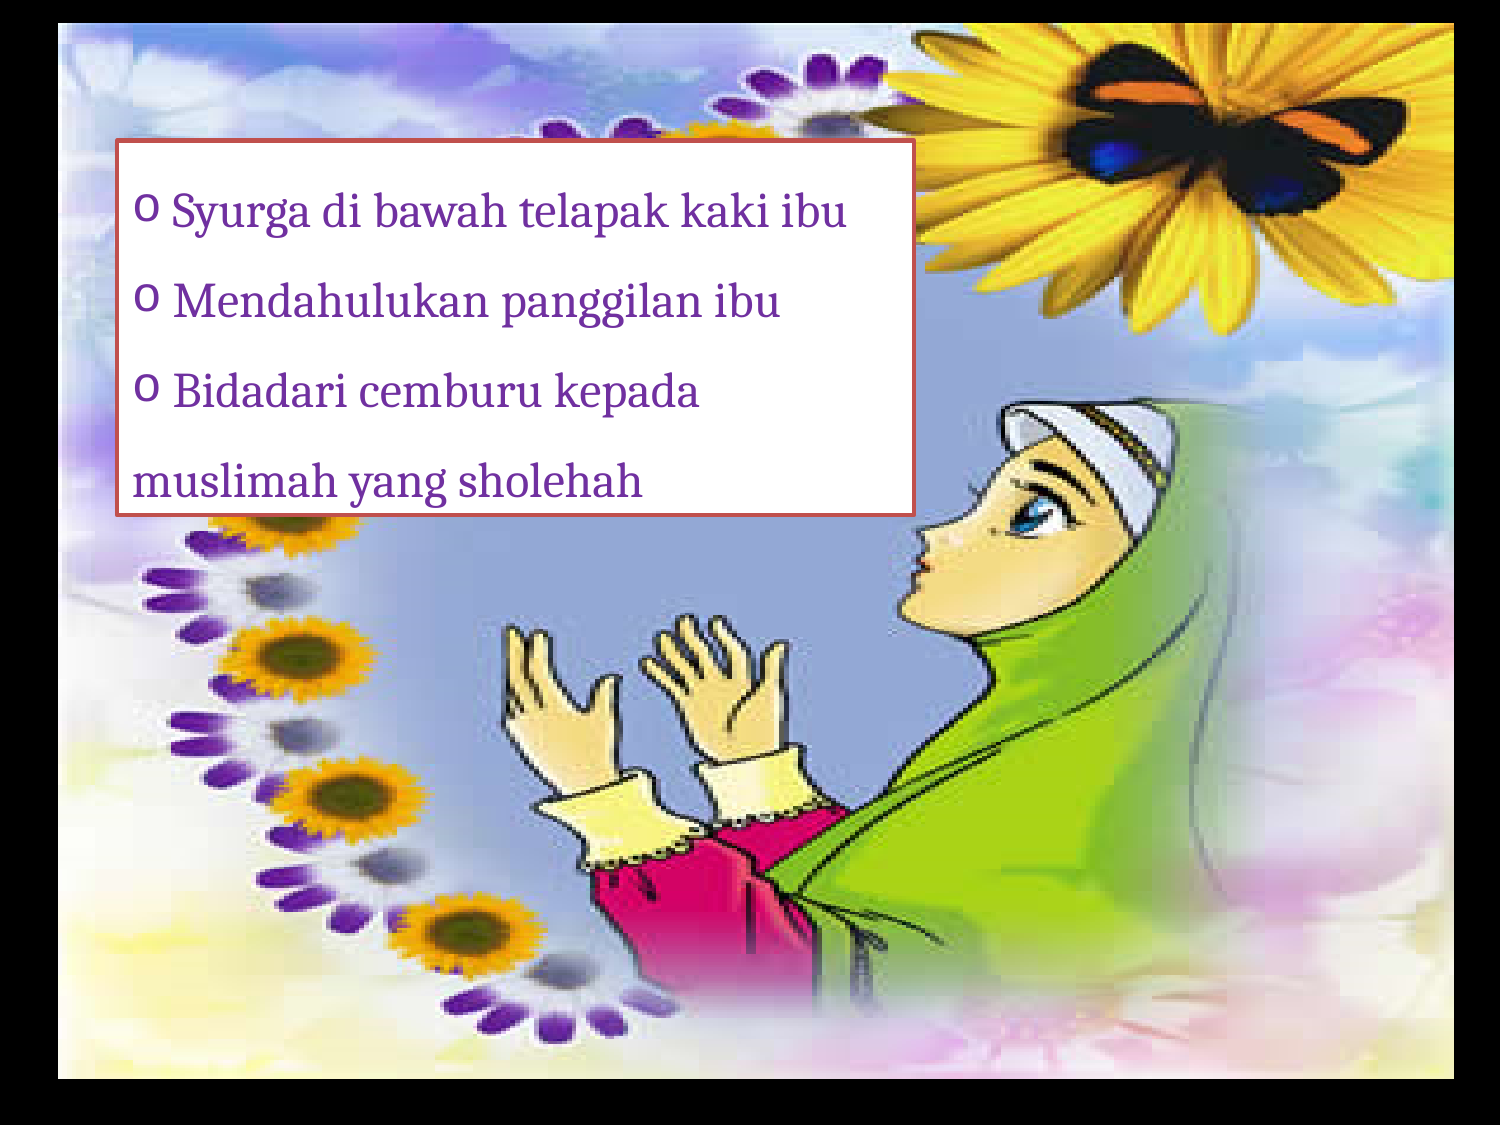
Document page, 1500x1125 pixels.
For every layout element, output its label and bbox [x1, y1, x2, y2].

list [58, 23, 1454, 1079]
